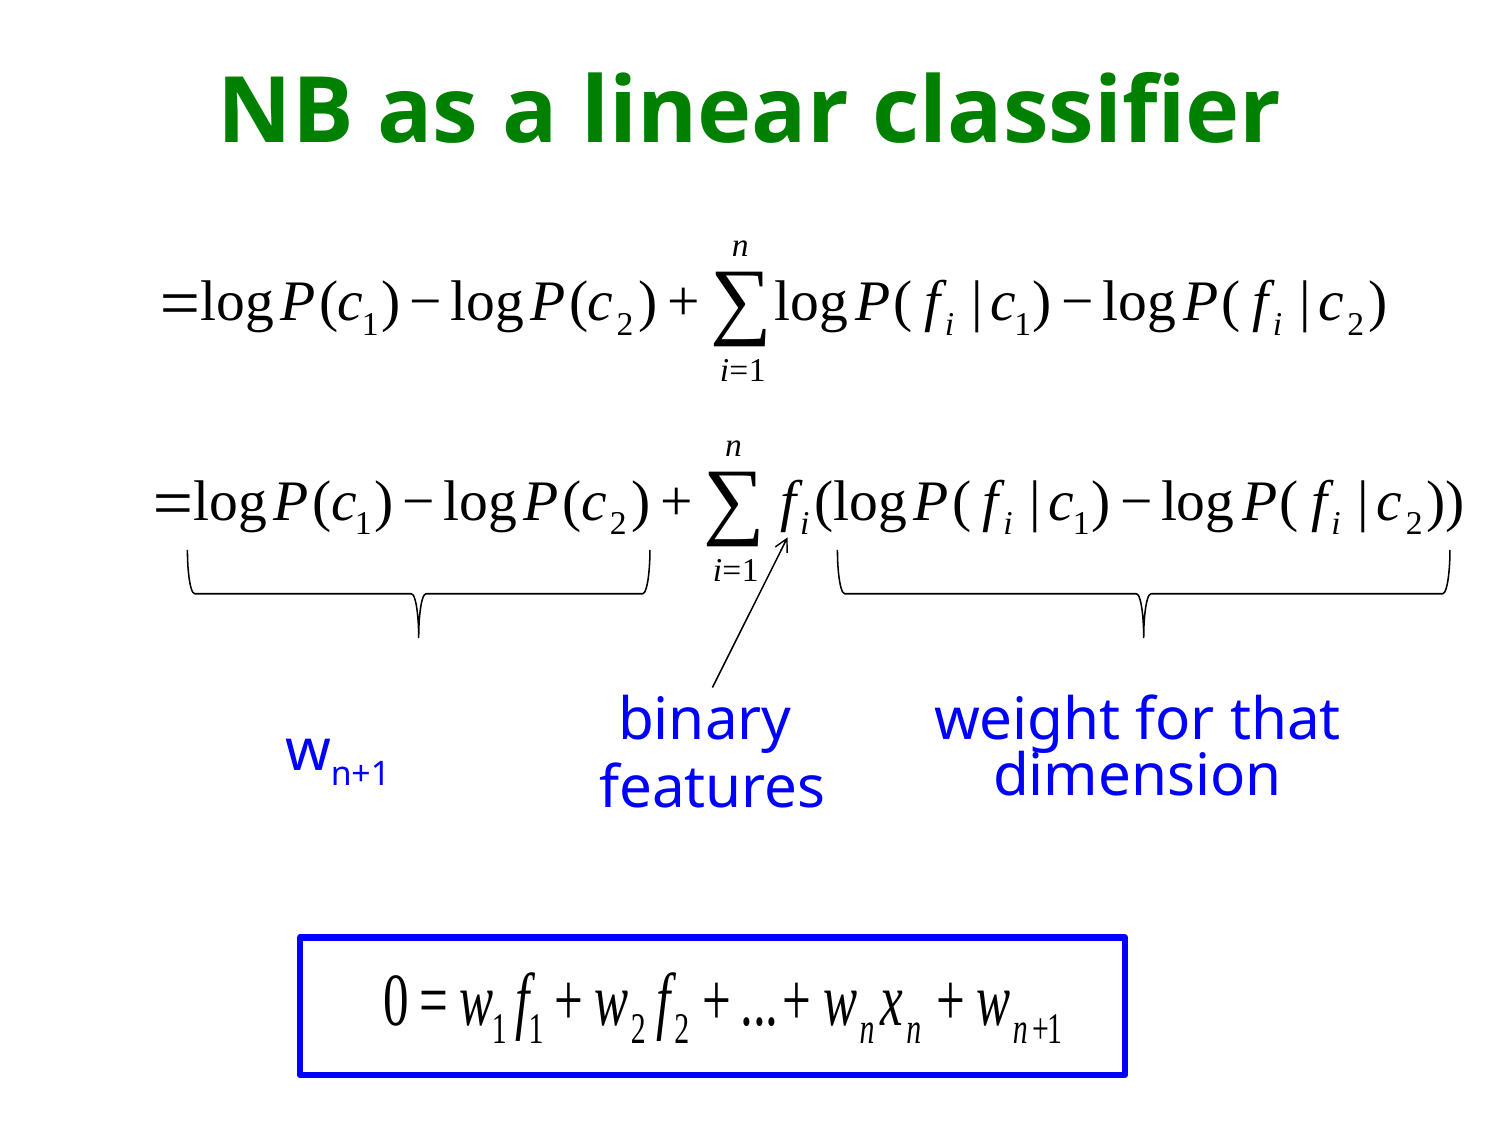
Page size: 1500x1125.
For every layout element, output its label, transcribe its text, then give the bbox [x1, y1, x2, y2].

text_box [414, 597, 424, 638]
text_box binary features [474, 687, 950, 826]
text_box [1139, 597, 1149, 638]
text_box [299, 937, 1125, 1075]
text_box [149, 224, 1394, 388]
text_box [142, 424, 1473, 588]
text_box weight for that dimension [900, 687, 1375, 815]
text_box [376, 962, 1063, 1051]
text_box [674, 574, 826, 651]
text_box wn+1 [99, 712, 575, 791]
title NB as a linear classifier [74, 12, 1426, 201]
